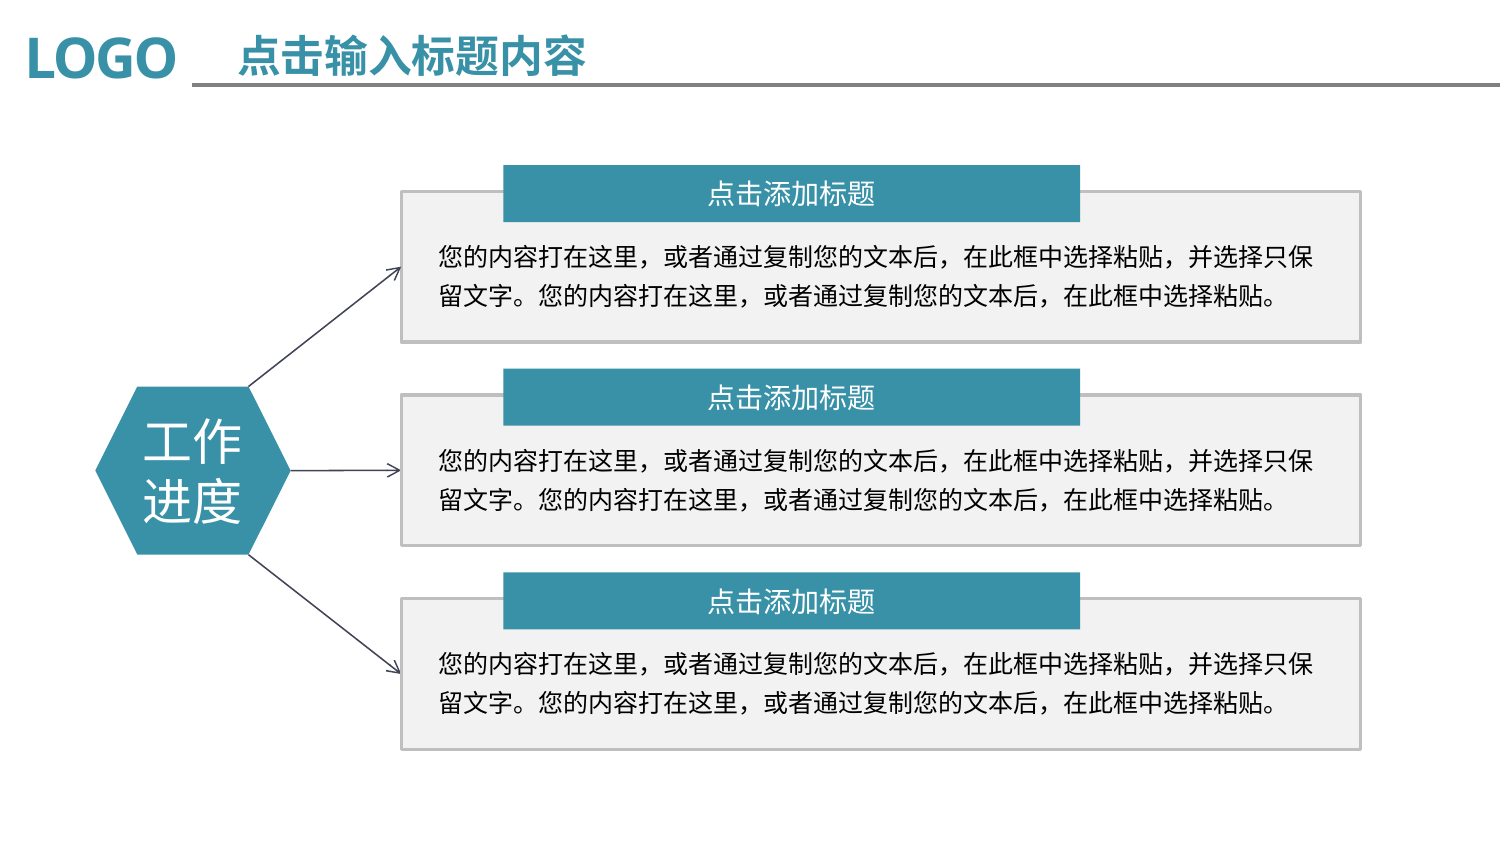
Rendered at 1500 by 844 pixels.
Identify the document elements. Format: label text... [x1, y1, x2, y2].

text_box 点击添加标题 [501, 367, 1082, 428]
text_box [399, 393, 1363, 548]
text_box [399, 597, 1363, 751]
text_box 您的内容打在这里，或者通过复制您的文本后，在此框中选择粘贴，并选择只保留文字。您的内容打在这里，或者通过复制您的文本后，在此框中选择粘贴。 [427, 430, 1326, 520]
text_box 点击添加标题 [501, 570, 1082, 631]
text_box 点击输入标题内容 [209, 21, 615, 89]
text_box 工作进度 [93, 384, 293, 557]
text_box 您的内容打在这里，或者通过复制您的文本后，在此框中选择粘贴，并选择只保留文字。您的内容打在这里，或者通过复制您的文本后，在此框中选择粘贴。 [427, 634, 1326, 724]
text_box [248, 554, 402, 675]
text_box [248, 266, 402, 387]
text_box 您的内容打在这里，或者通过复制您的文本后，在此框中选择粘贴，并选择只保留文字。您的内容打在这里，或者通过复制您的文本后，在此框中选择粘贴。 [427, 227, 1326, 317]
text_box 点击添加标题 [501, 163, 1082, 224]
text_box [399, 189, 1363, 344]
